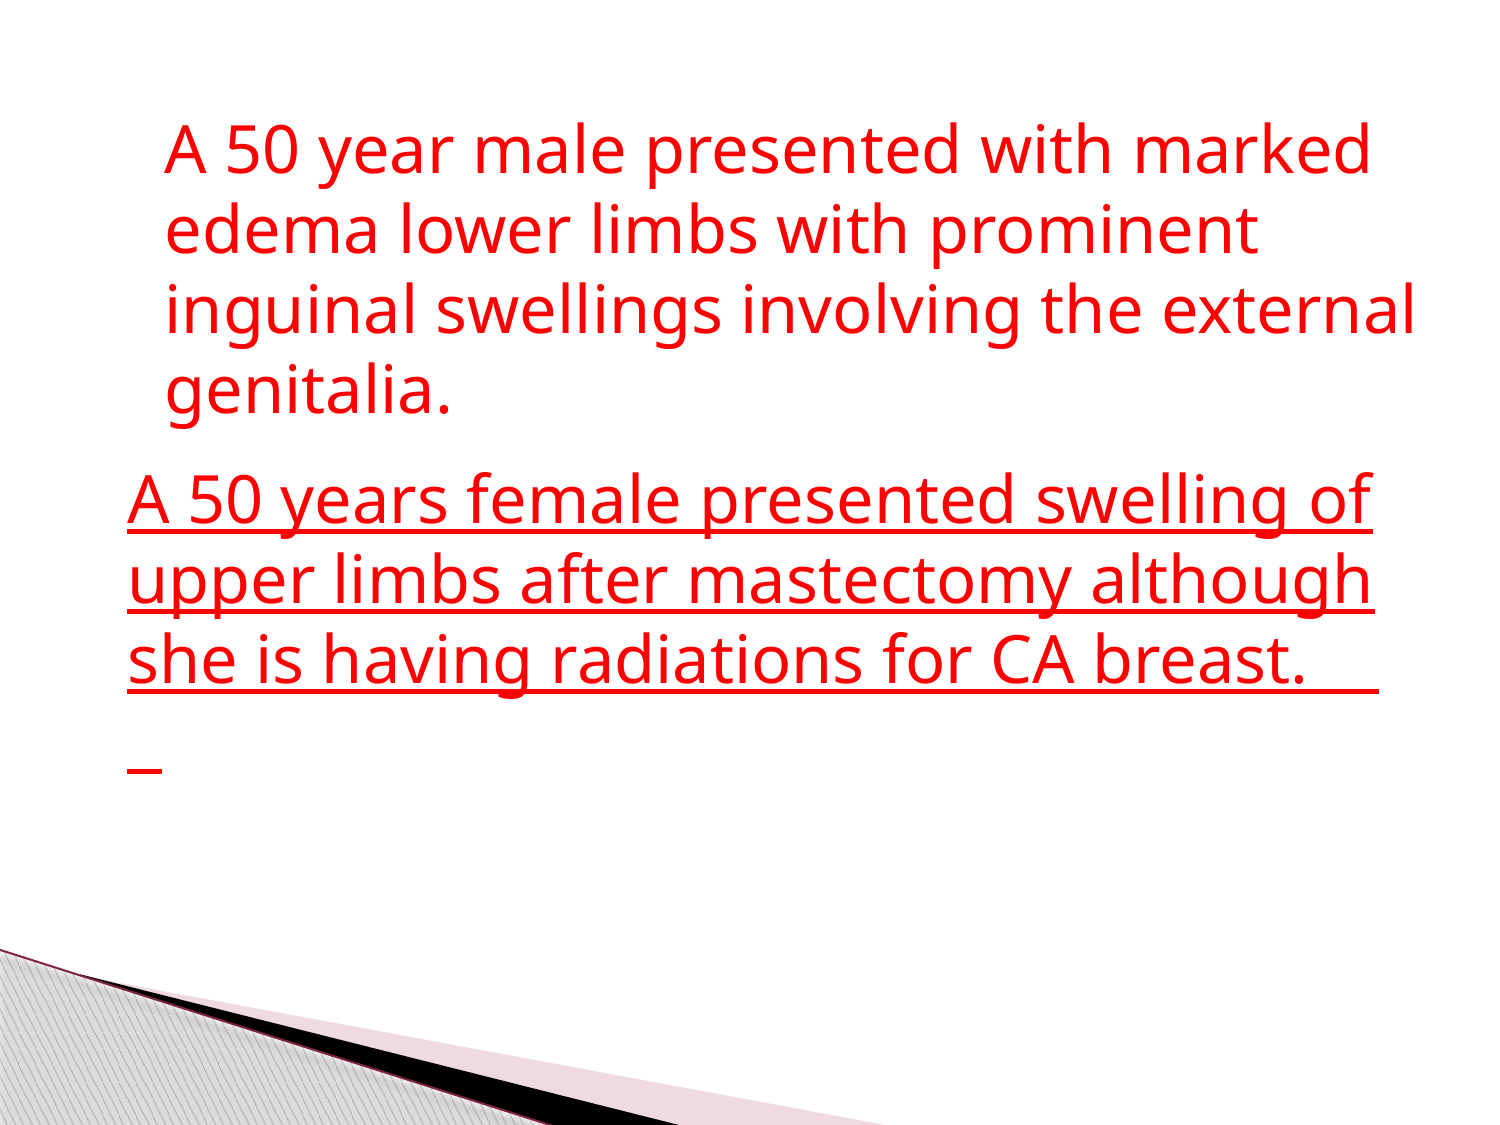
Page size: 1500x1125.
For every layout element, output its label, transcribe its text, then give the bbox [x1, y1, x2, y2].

text_box A 50 year male presented with marked edema lower limbs with prominent inguinal swellings involving the external genitalia. [149, 99, 1438, 435]
text_box A 50 years female presented swelling of upper limbs after mastectomy although she is having radiations for CA breast. [112, 449, 1400, 785]
